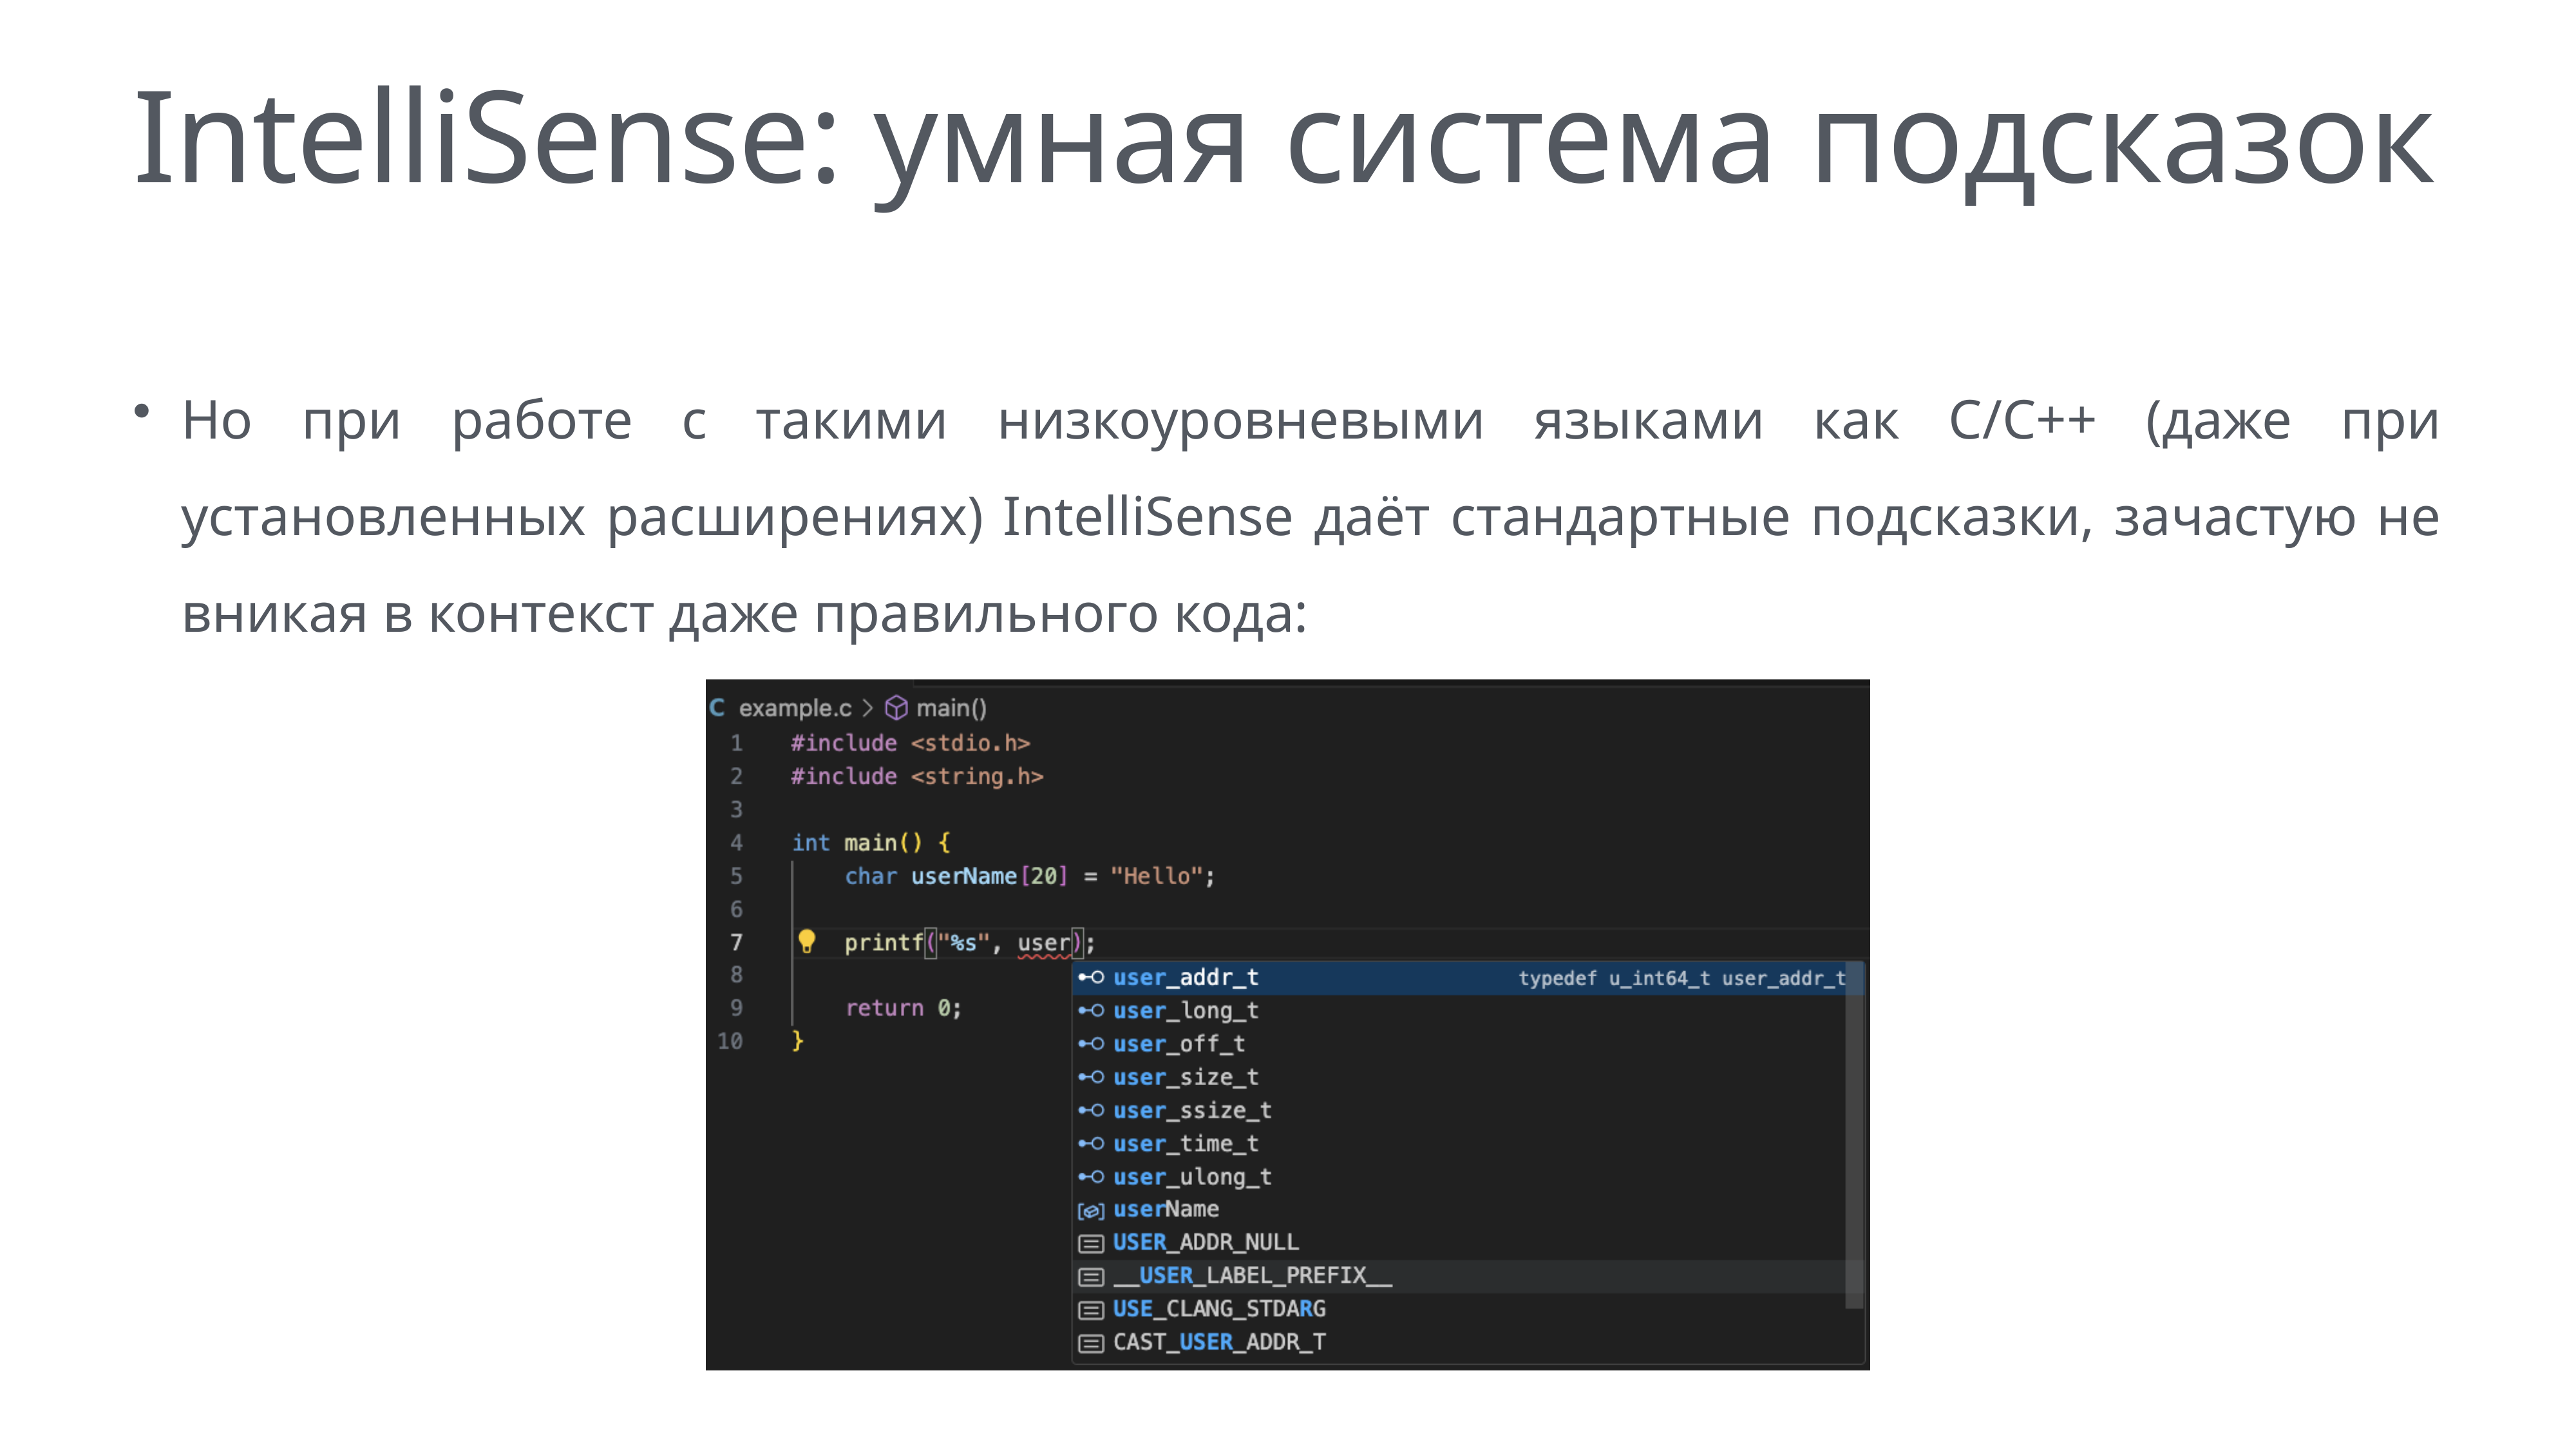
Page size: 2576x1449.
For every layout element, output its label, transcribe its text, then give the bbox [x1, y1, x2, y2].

picture [706, 679, 1870, 1371]
title IntelliSense: умная система подсказок [127, 66, 2449, 246]
list Но при работе с такими низкоуровневыми языками как C/C++ (даже при установленных расширениях) IntelliSense даёт стандартные подсказки, зачастую не вникая в контекст даже правильного кода: [127, 347, 2449, 673]
